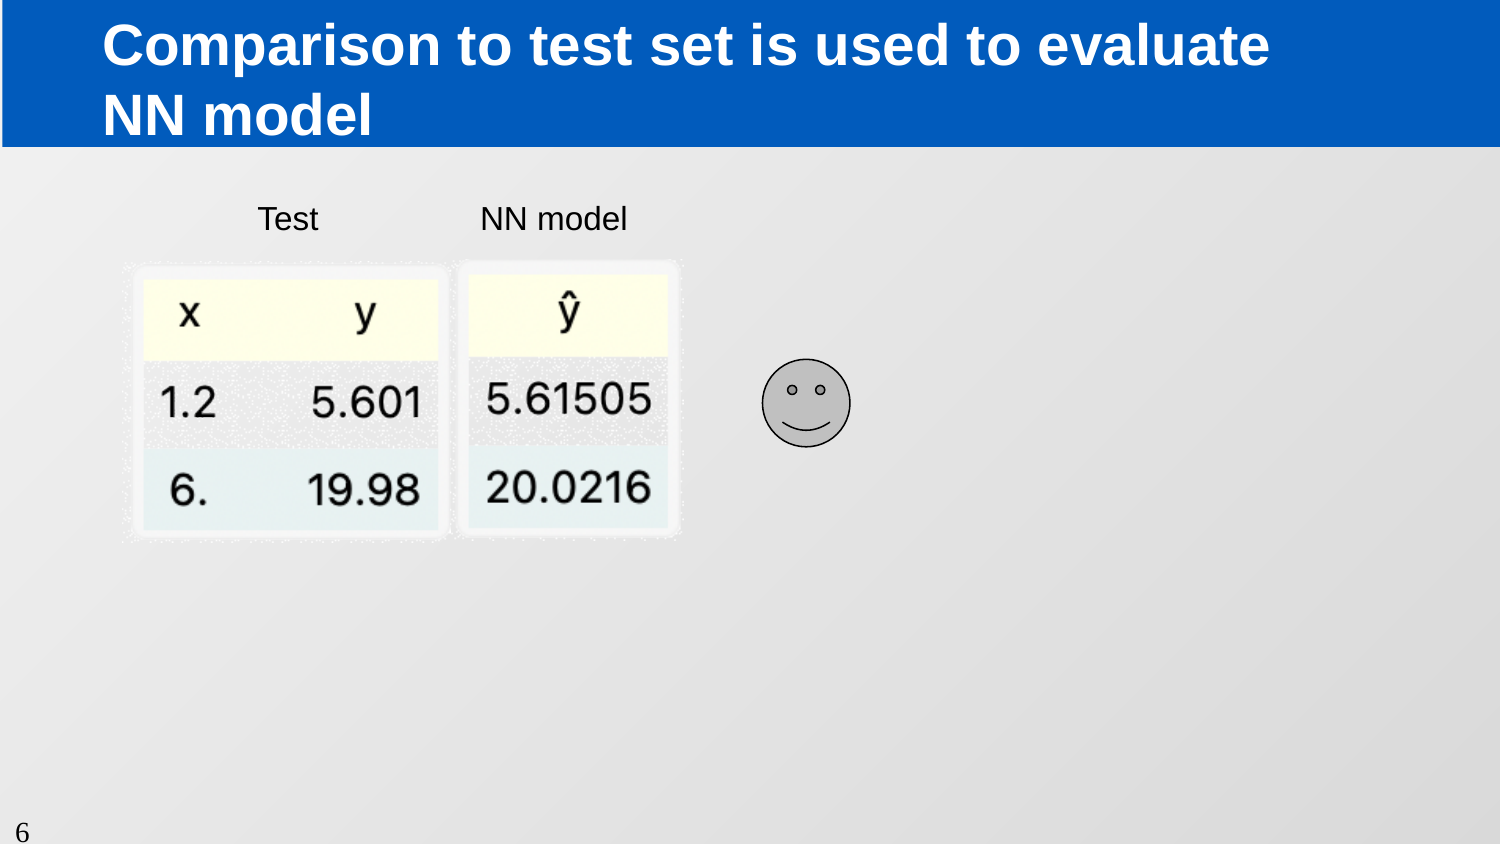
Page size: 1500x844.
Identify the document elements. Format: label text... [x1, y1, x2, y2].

text_box [762, 359, 850, 447]
title Comparison to test set is used to evaluate NN model [87, 0, 1363, 147]
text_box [120, 189, 456, 543]
slide_number 6 [0, 806, 101, 844]
text_box NN model [464, 189, 644, 245]
picture [449, 259, 684, 541]
